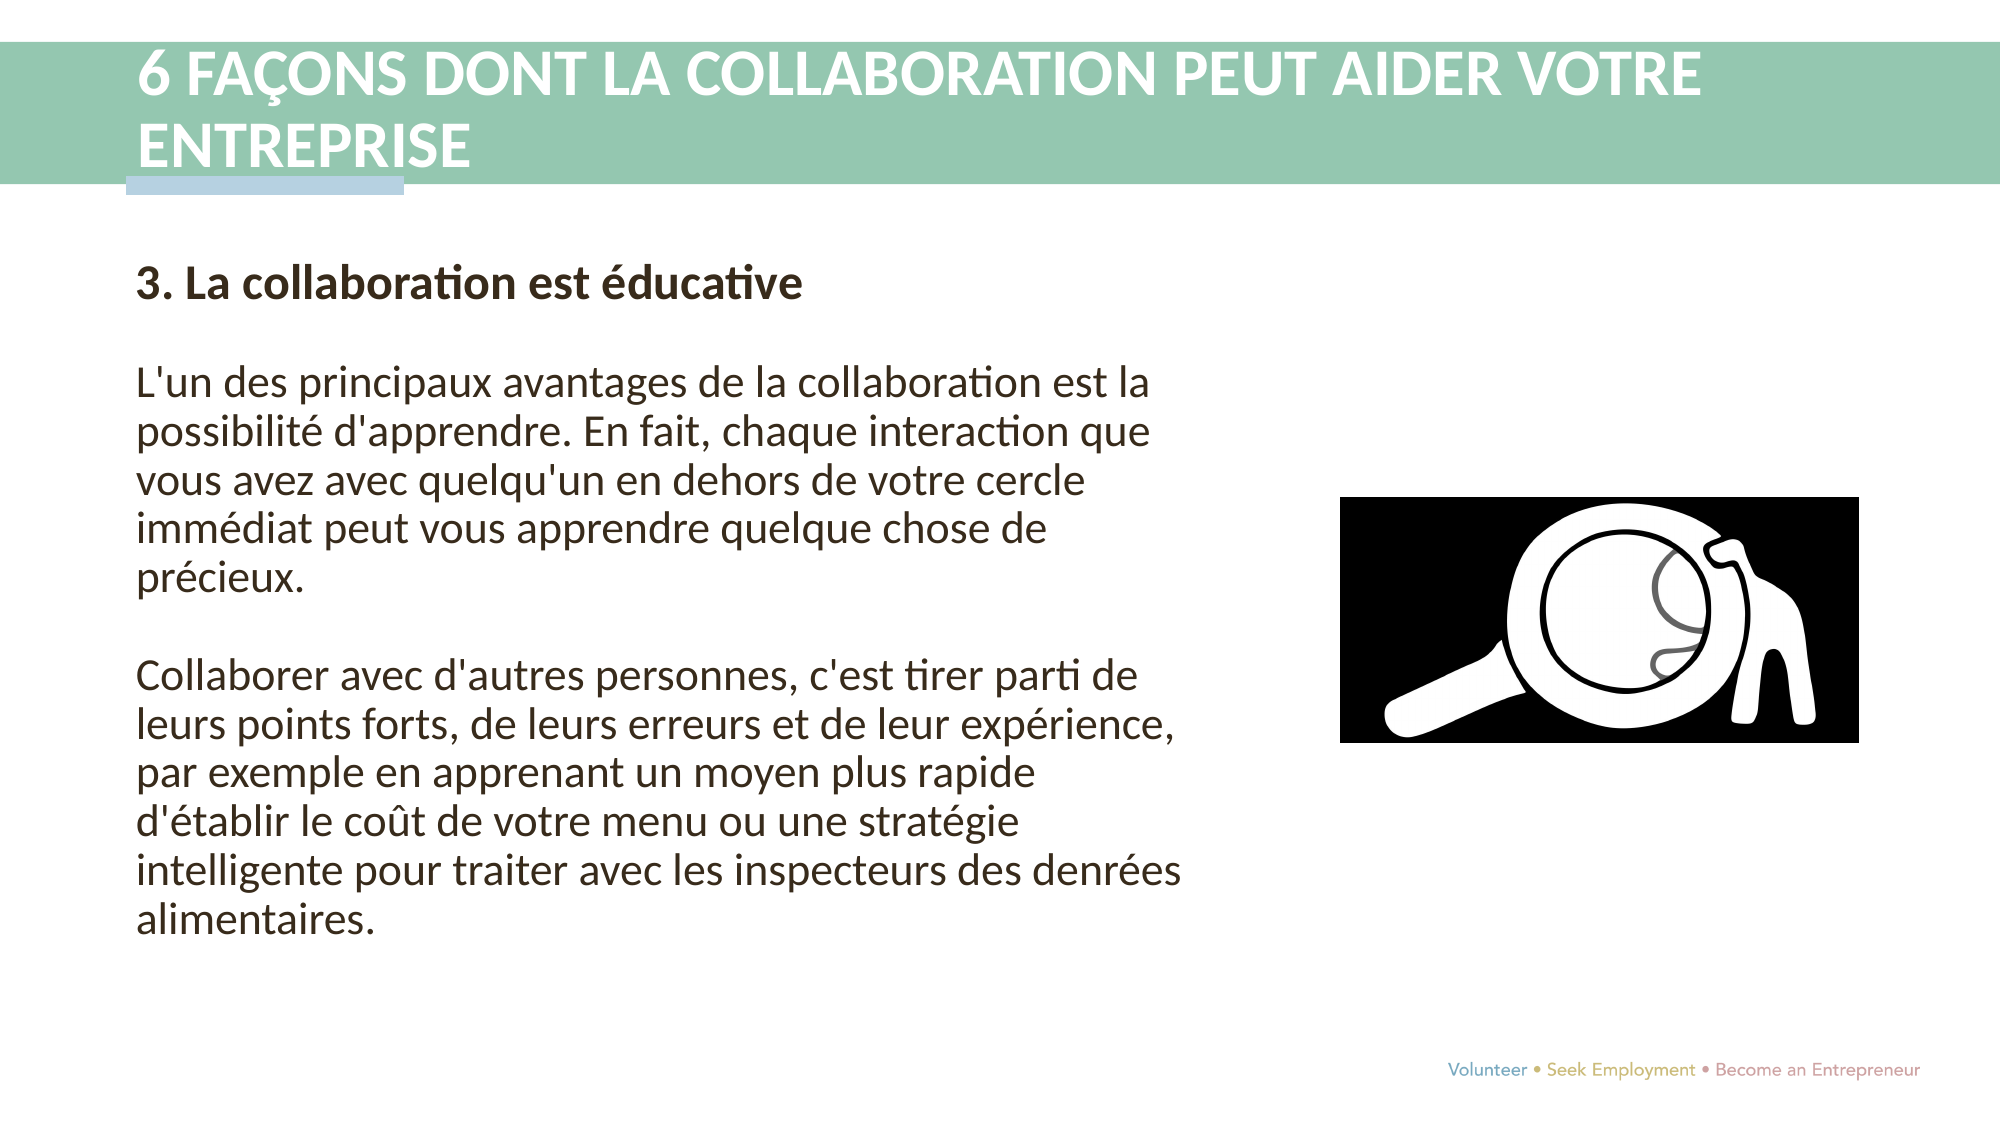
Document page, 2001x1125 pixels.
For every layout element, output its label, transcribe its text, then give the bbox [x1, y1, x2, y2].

list 6 FAÇONS DONT LA COLLABORATION PEUT AIDER VOTRE ENTREPRISE [123, 51, 1913, 170]
list 3. La collaboration est éducative L'un des principaux avantages de la collaboration est la possibilité d'apprendre. En fait, chaque interaction que vous avez avec quelqu'un en dehors de votre cercle immédiat peut vous apprendre quelque chose de précieux. Collaborer avec d'autres personnes, c'est tirer parti de leurs points forts, de leurs erreurs et de leur expérience, par exemple en apprenant un moyen plus rapide d'établir le coût de votre menu ou une stratégie intelligente pour traiter avec les inspecteurs des denrées alimentaires. [121, 253, 1209, 1020]
picture [1418, 1046, 1971, 1103]
picture [1340, 497, 1859, 743]
